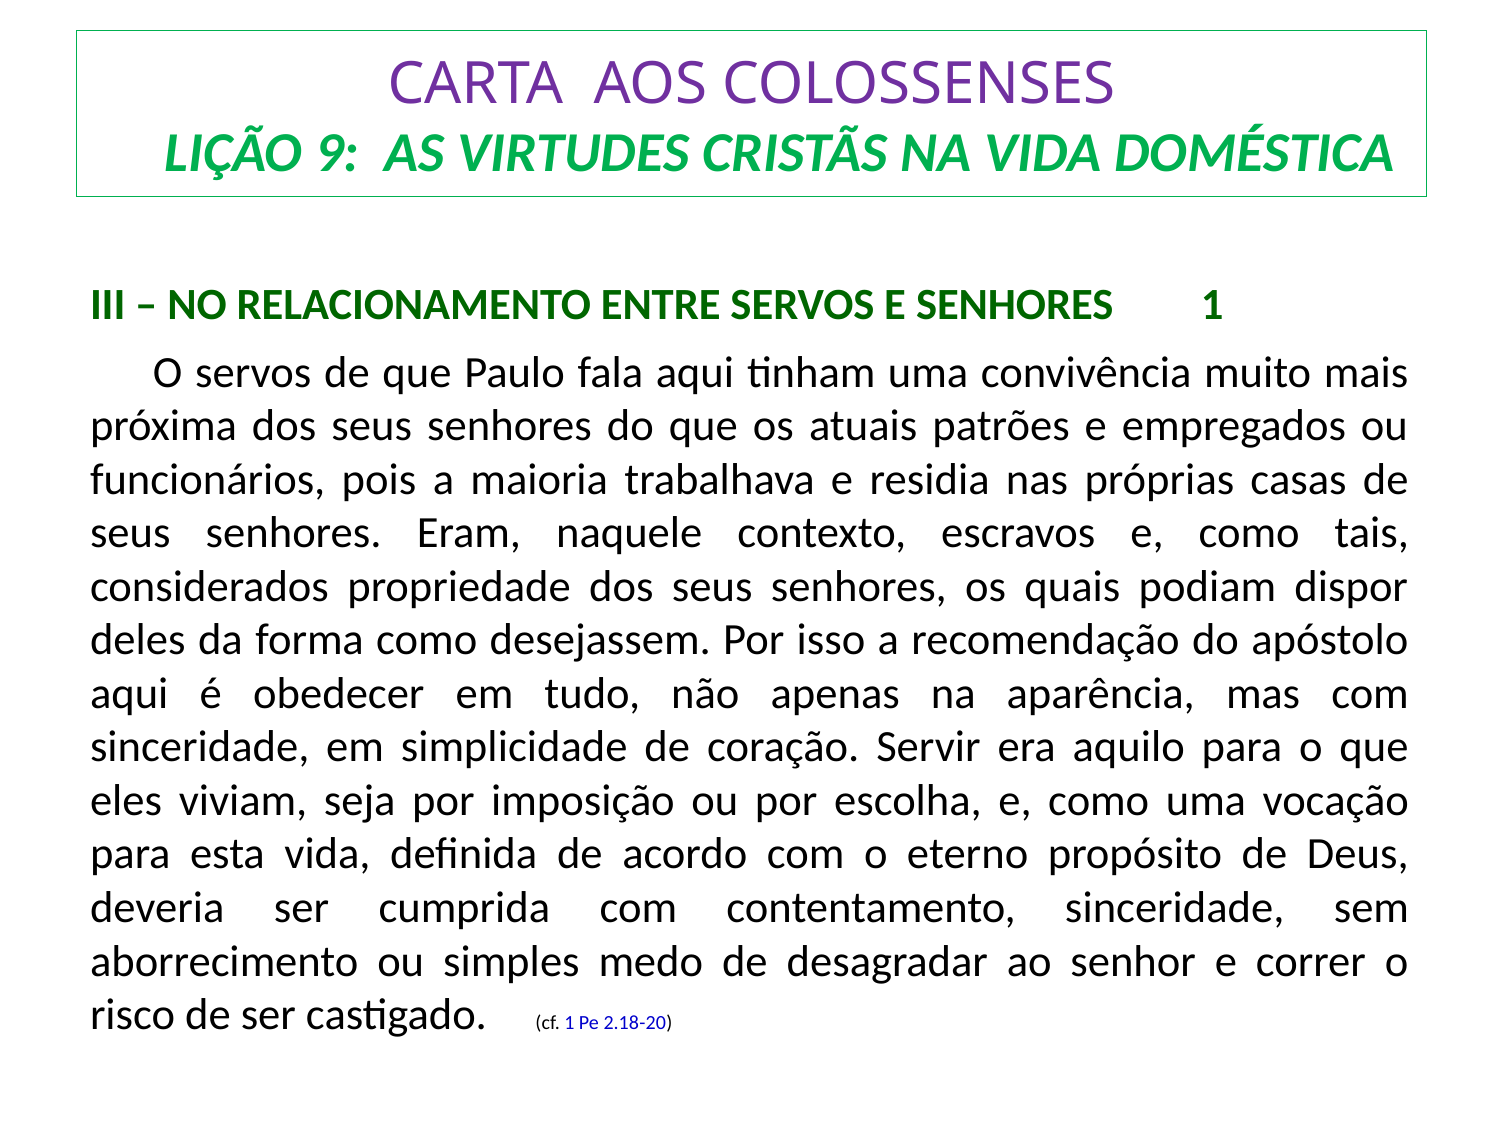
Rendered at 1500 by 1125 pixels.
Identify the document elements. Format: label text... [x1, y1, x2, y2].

title CARTA AOS COLOSSENSES LIÇÃO 9: AS VIRTUDES CRISTÃS NA VIDA DOMÉSTICA [76, 30, 1427, 197]
list III – NO RELACIONAMENTO ENTRE SERVOS E SENHORES 1 O servos de que Paulo fala aqui tinham uma convivência muito mais próxima dos seus senhores do que os atuais patrões e empregados ou funcionários, pois a maioria trabalhava e residia nas próprias casas de seus senhores. Eram, naquele contexto, escravos e, como tais, considerados propriedade dos seus senhores, os quais podiam dispor deles da forma como desejassem. Por isso a recomendação do apóstolo aqui é obedecer em tudo, não apenas na aparência, mas com sinceridade, em simplicidade de coração. Servir era aquilo para o que eles viviam, seja por imposição ou por escolha, e, como uma vocação para esta vida, definida de acordo com o eterno propósito de Deus, deveria ser cumprida com contentamento, sinceridade, sem aborrecimento ou simples medo de desagradar ao senhor e correr o risco de ser castigado. (cf. 1 Pe 2.18-20) [75, 267, 1425, 1047]
